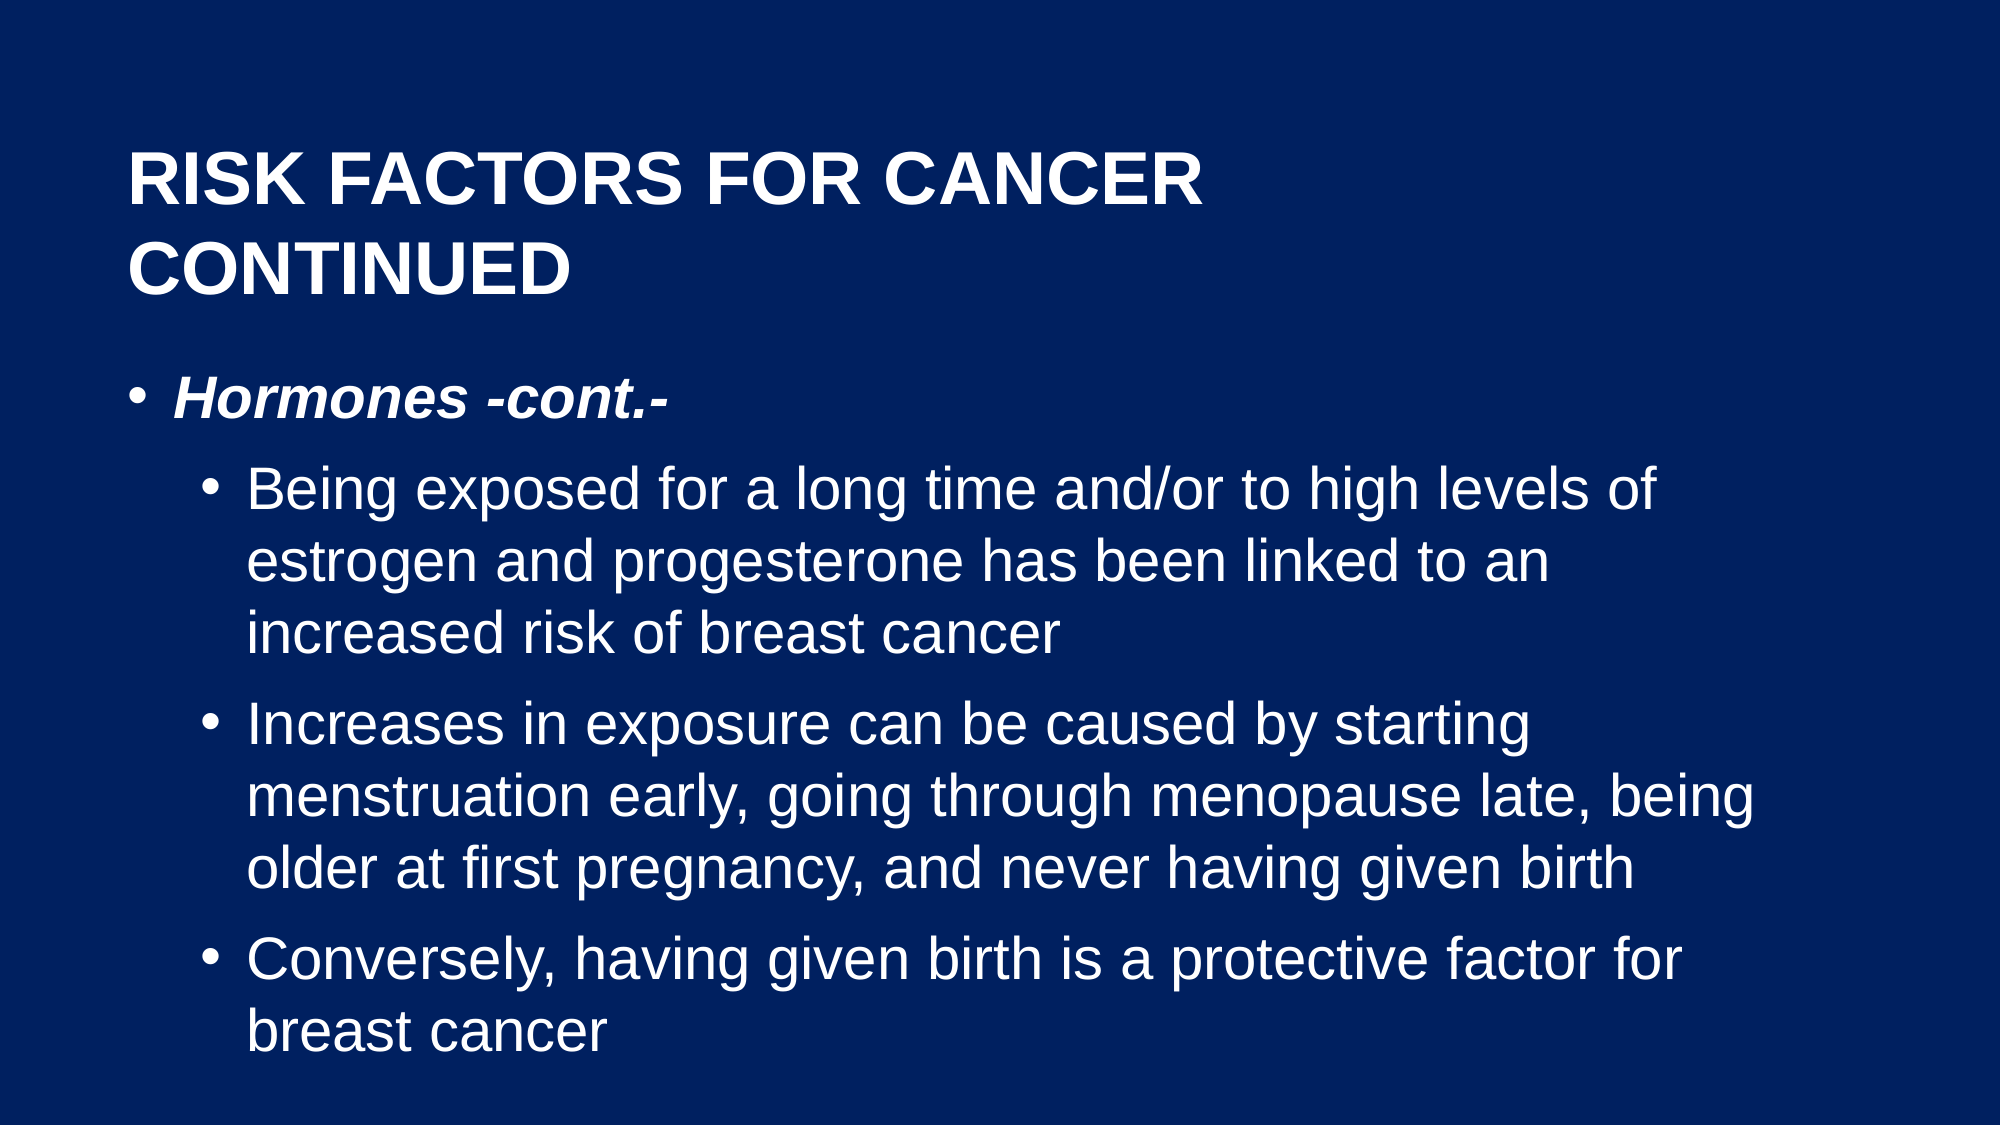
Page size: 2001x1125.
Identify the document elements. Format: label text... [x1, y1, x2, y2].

list Hormones -cont.- Being exposed for a long time and/or to high levels of estrogen and progesterone has been linked to an increased risk of breast cancer Increases in exposure can be caused by starting menstruation early, going through menopause late, being older at first pregnancy, and never having given birth Conversely, having given birth is a protective factor for breast cancer [112, 351, 1775, 1089]
title Risk Factors for Cancer Continued [112, 99, 1775, 339]
